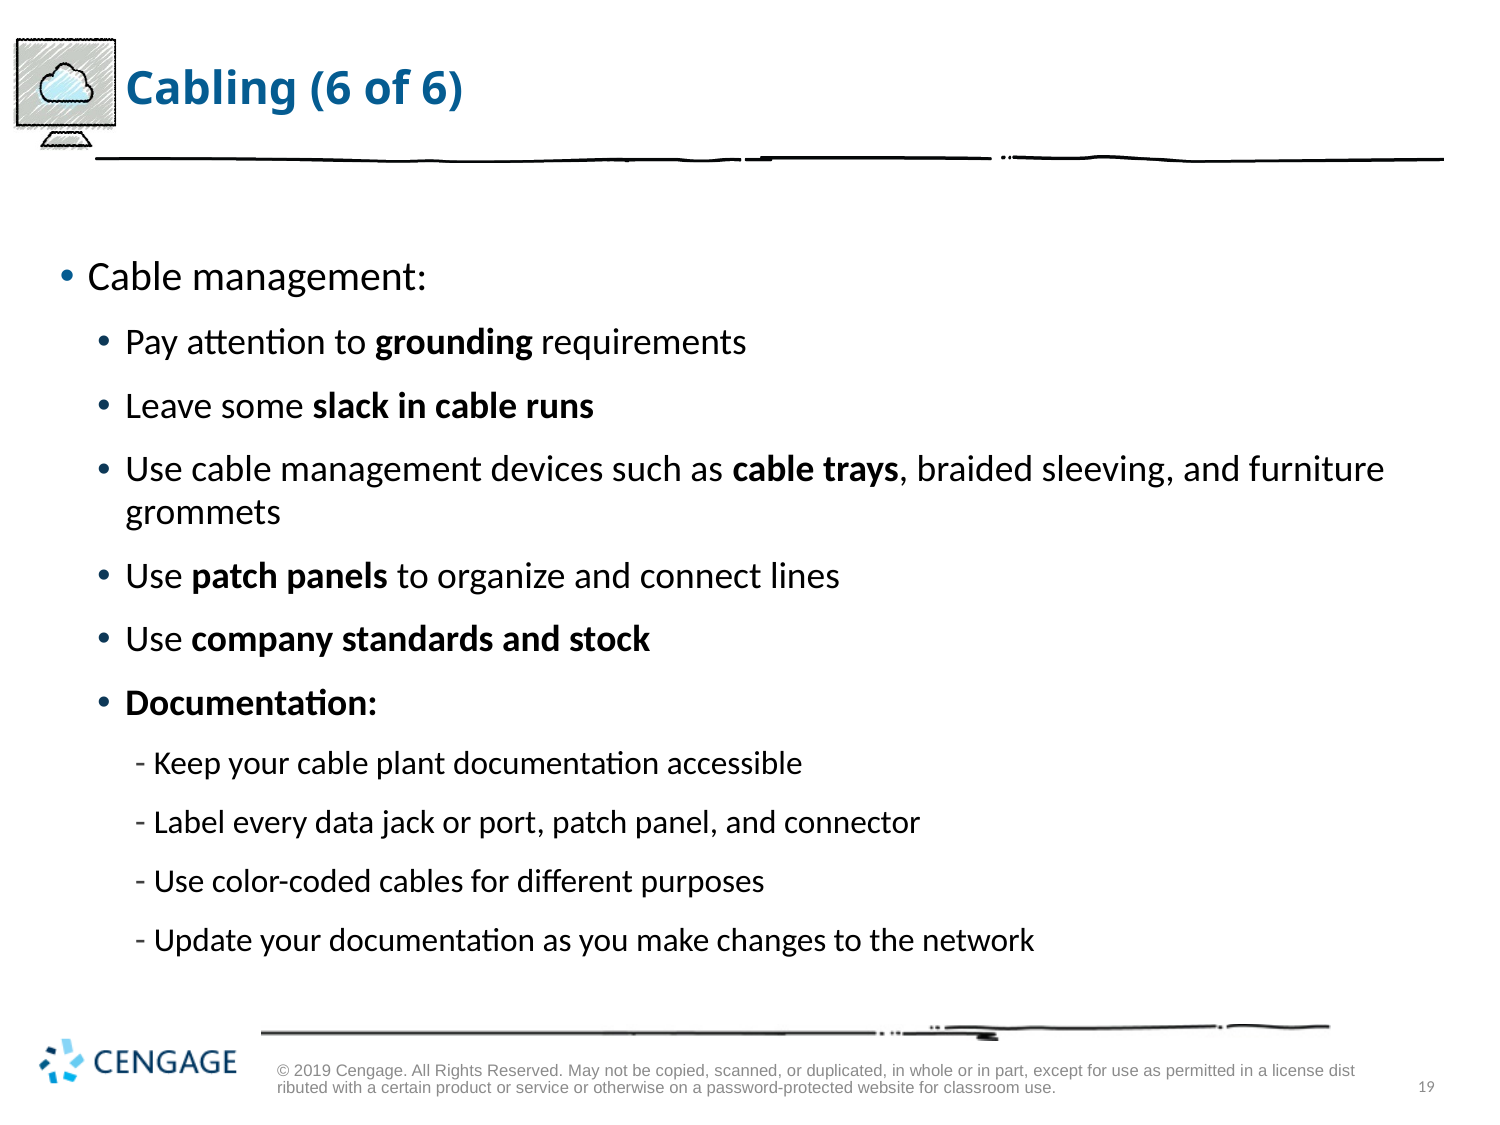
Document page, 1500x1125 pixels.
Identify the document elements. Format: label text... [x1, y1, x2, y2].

list Cable management: Pay attention to grounding requirements Leave some slack in cable runs Use cable management devices such as cable trays, braided sleeving, and furniture grommets Use patch panels to organize and connect lines Use company standards and stock Documentation: Keep your cable plant documentation accessible Label every data jack or port, patch panel, and connector Use color-coded cables for different purposes Update your documentation as you make changes to the network [59, 252, 1441, 967]
picture [95, 155, 1444, 163]
title Cabling (6 of 6) [125, 66, 1442, 116]
picture [13, 36, 117, 151]
footer © 2019 Cengage. All Rights Reserved. May not be copied, scanned, or duplicated, in whole or in part, except for use as permitted in a license distributed with a certain product or service or otherwise on a password-protected website for classroom use. [262, 1050, 1375, 1091]
picture [19, 1025, 249, 1096]
picture [261, 1024, 1331, 1041]
